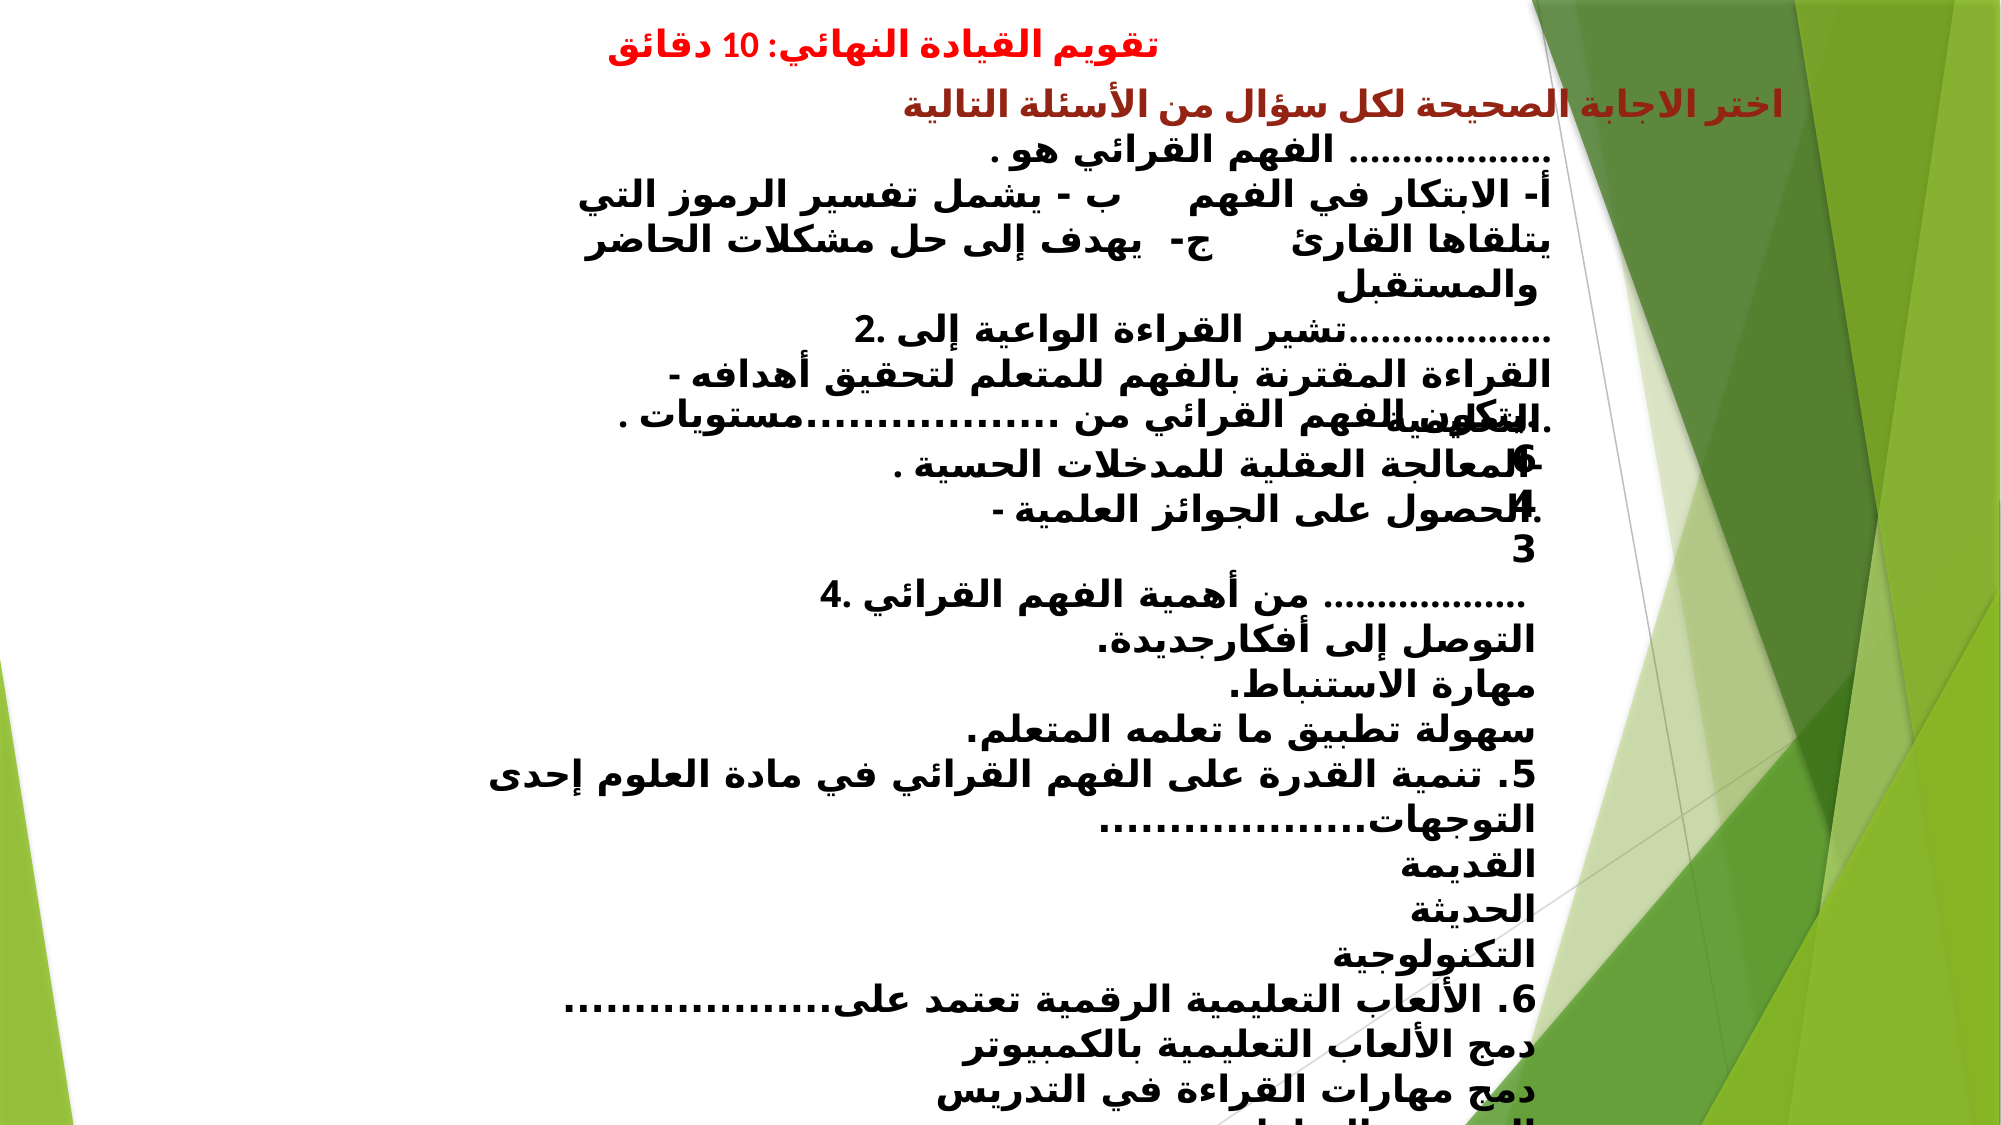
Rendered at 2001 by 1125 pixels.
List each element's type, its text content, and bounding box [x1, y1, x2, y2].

text_box . الفهم القرائي هو ................... أ- الابتكار في الفهم ب‌ - يشمل تفسير الرموز التي يتلقاها القارئ ج- يهدف إلى حل مشكلات الحاضر والمستقبل 2. تشير القراءة الواعية إلى................... - القراءة المقترنة بالفهم للمتعلم لتحقيق أهدافه التعليمية. . المعالجة العقلية للمدخلات الحسية- ‌- الحصول على الجوائز العلمية. [500, 117, 1568, 538]
text_box اختر الاجابة الصحيحة لكل سؤال من الأسئلة التالية [887, 72, 1889, 133]
text_box تقويم القيادة النهائي: 10 دقائق [173, 12, 1175, 73]
text_box . يتكون الفهم القرائي من ..................مستويات. 6 4 3 4. من أهمية الفهم القرائي ................... التوصل إلى أفكارجديدة. مهارة الاستنباط. سهولة تطبيق ما تعلمه المتعلم. 5. تنمية القدرة على الفهم القرائي في مادة العلوم إحدى التوجهات................... القديمة الحديثة التكنولوجية 6. الألعاب التعليمية الرقمية تعتمد على................... دمج الألعاب التعليمية بالكمبيوتر دمج مهارات القراءة في التدريس المحتوى الشامل [158, 382, 1552, 1125]
